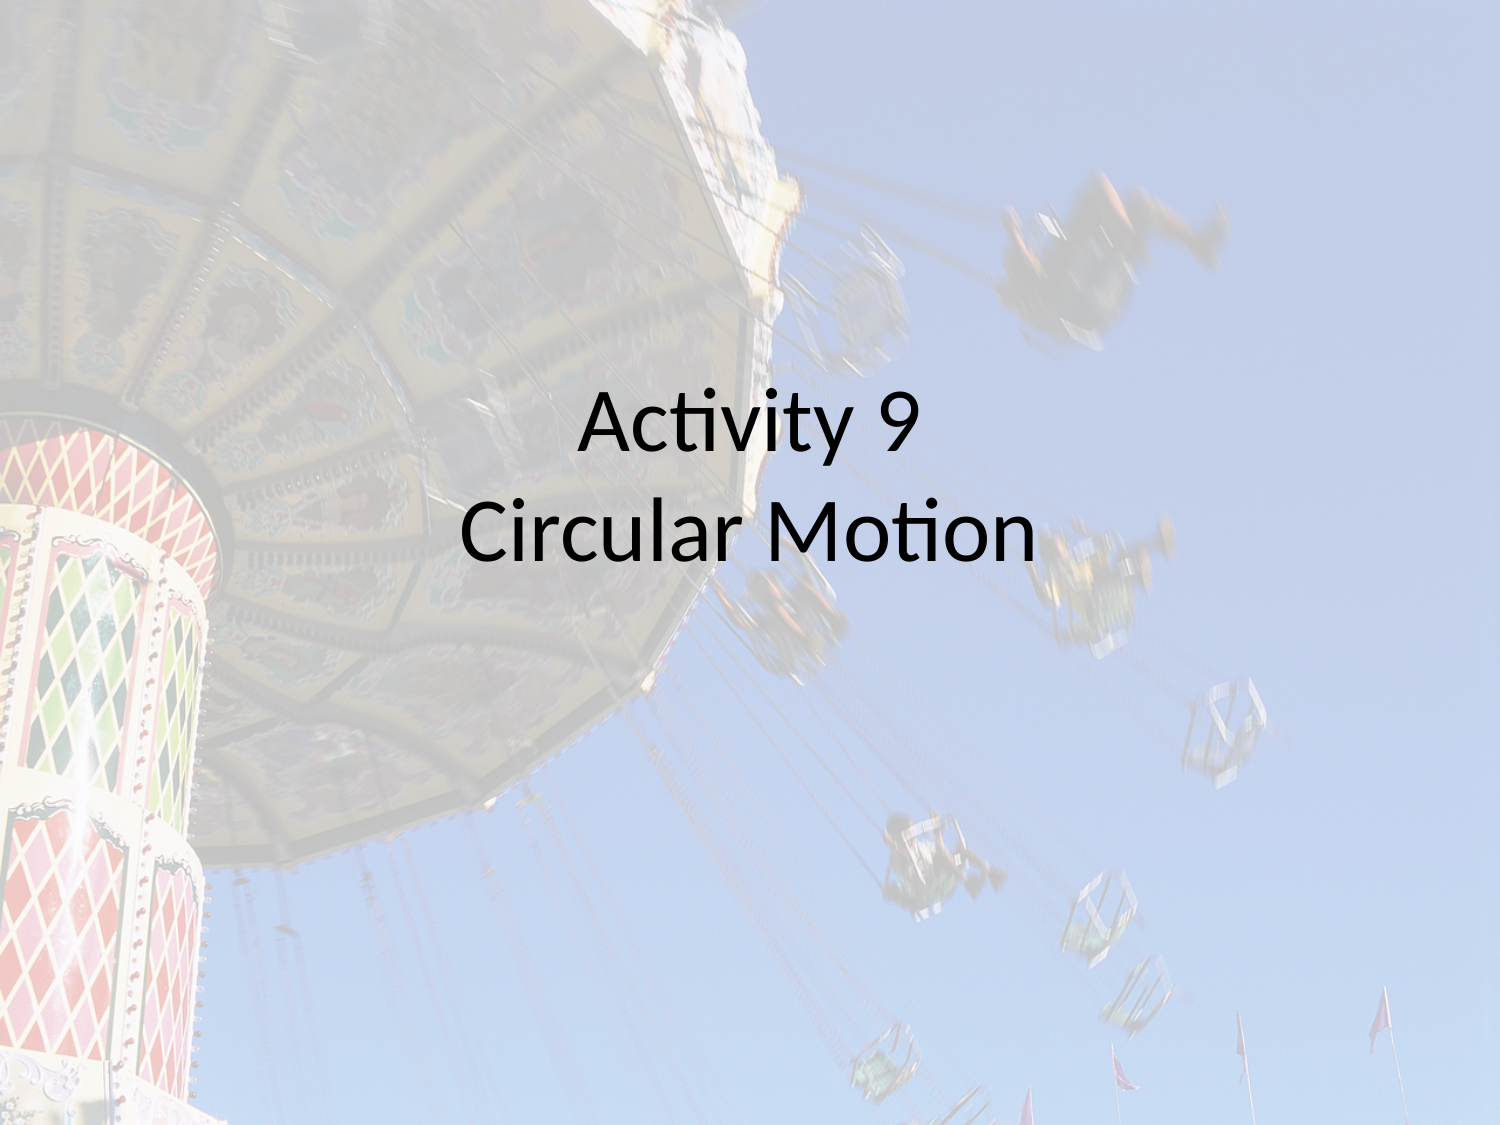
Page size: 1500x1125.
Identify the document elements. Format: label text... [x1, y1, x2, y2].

title Activity 9 Circular Motion [112, 349, 1388, 591]
